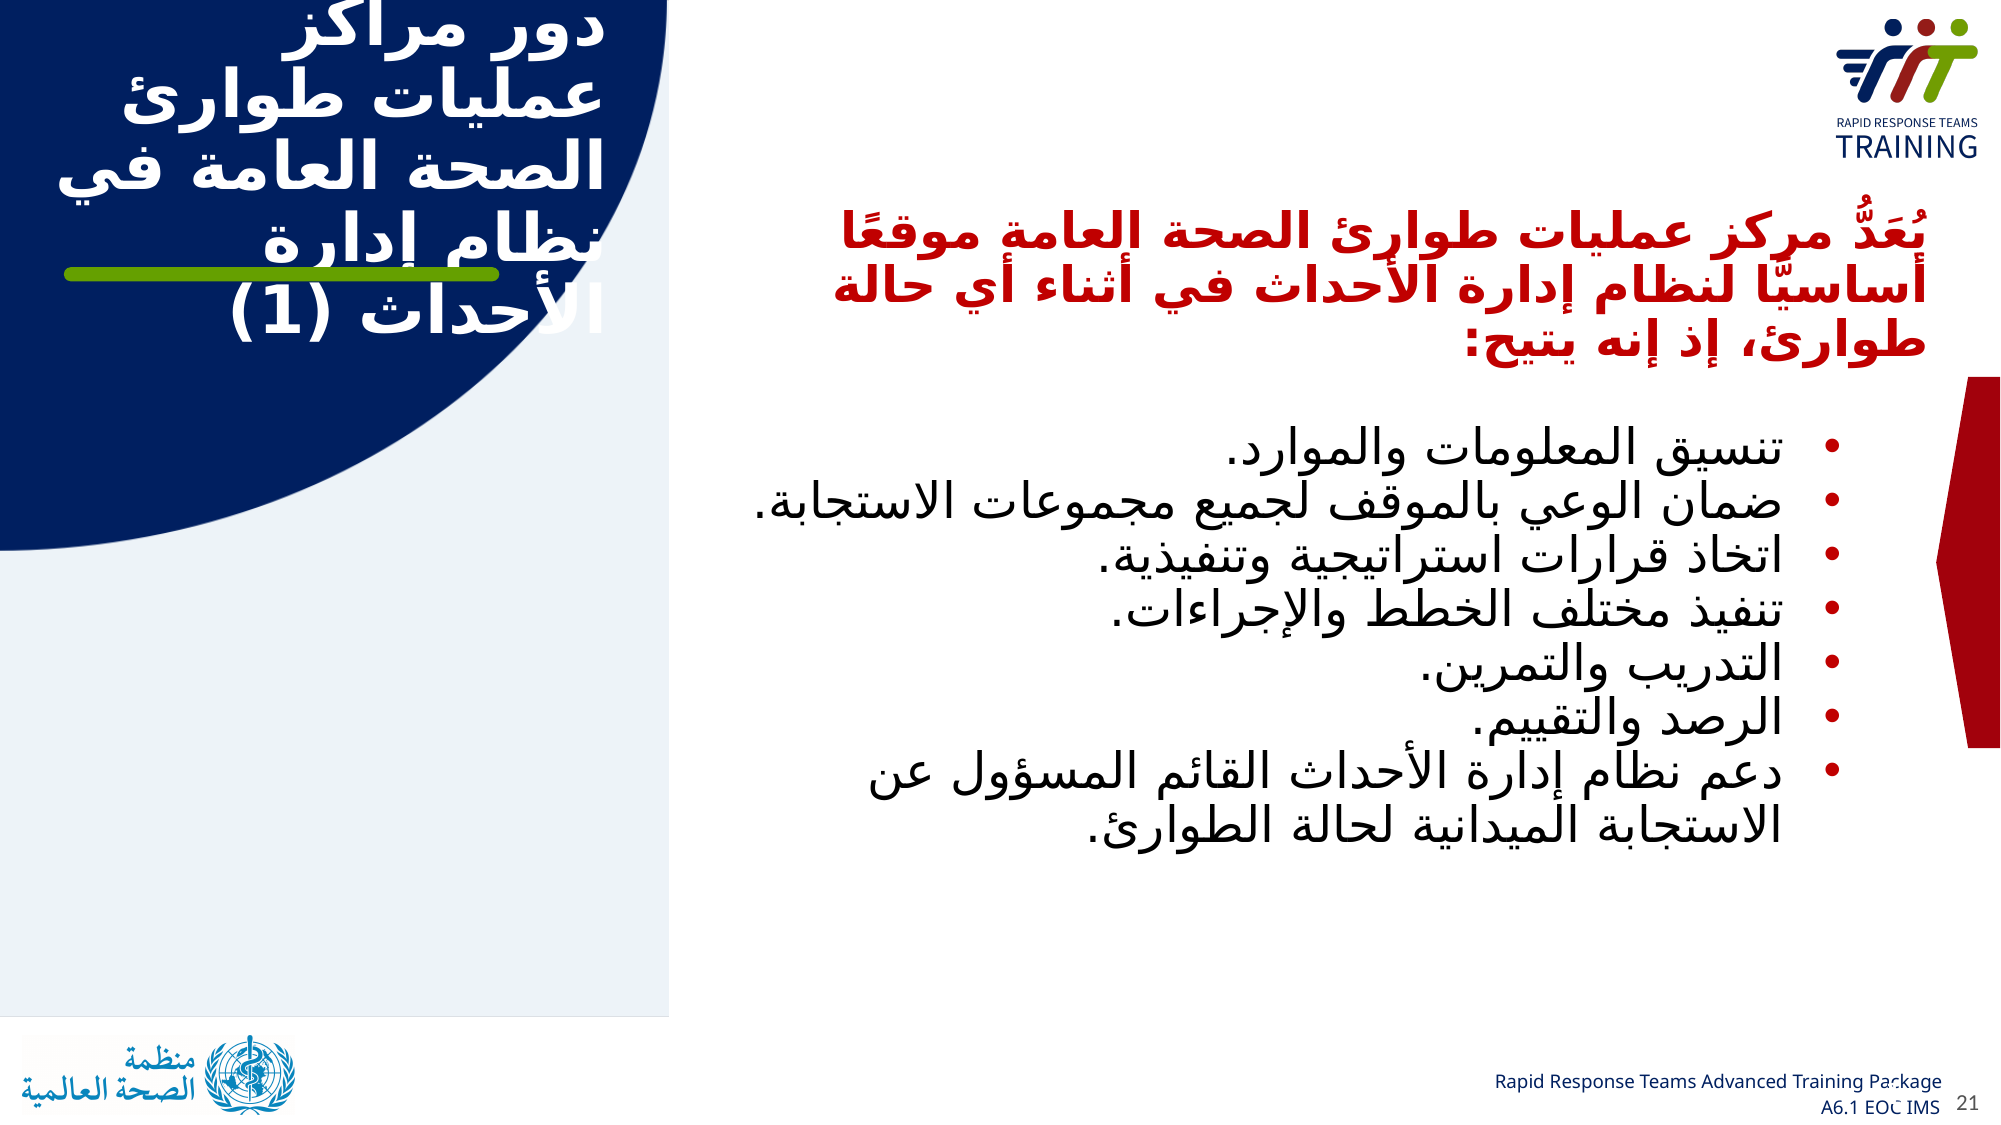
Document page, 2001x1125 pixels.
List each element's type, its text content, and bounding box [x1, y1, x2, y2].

picture [1835, 19, 1978, 167]
title دور مراكز عمليات طوارئ الصحة العامة في نظام إدارة الأحداث (1) [42, 8, 616, 327]
list يُعَدُّ مركز عمليات طوارئ الصحة العامة موقعًا أساسيًّا لنظام إدارة الأحداث في أثناء أي حالة طوارئ، إذ إنه يتيح: تنسيق المعلومات والموارد. ضمان الوعي بالموقف لجميع مجموعات الاستجابة. اتخاذ قرارات استراتيجية وتنفيذية. تنفيذ مختلف الخطط والإجراءات. التدريب والتمرين. الرصد والتقييم. دعم نظام إدارة الأحداث القائم المسؤول عن الاستجابة الميدانية لحالة الطوارئ. [700, 197, 1937, 1039]
picture [0, 0, 669, 1018]
slide_number 21 [1882, 1039, 1930, 1092]
picture [22, 1035, 295, 1115]
picture [252, 1050, 258, 1059]
text_box [63, 267, 500, 282]
